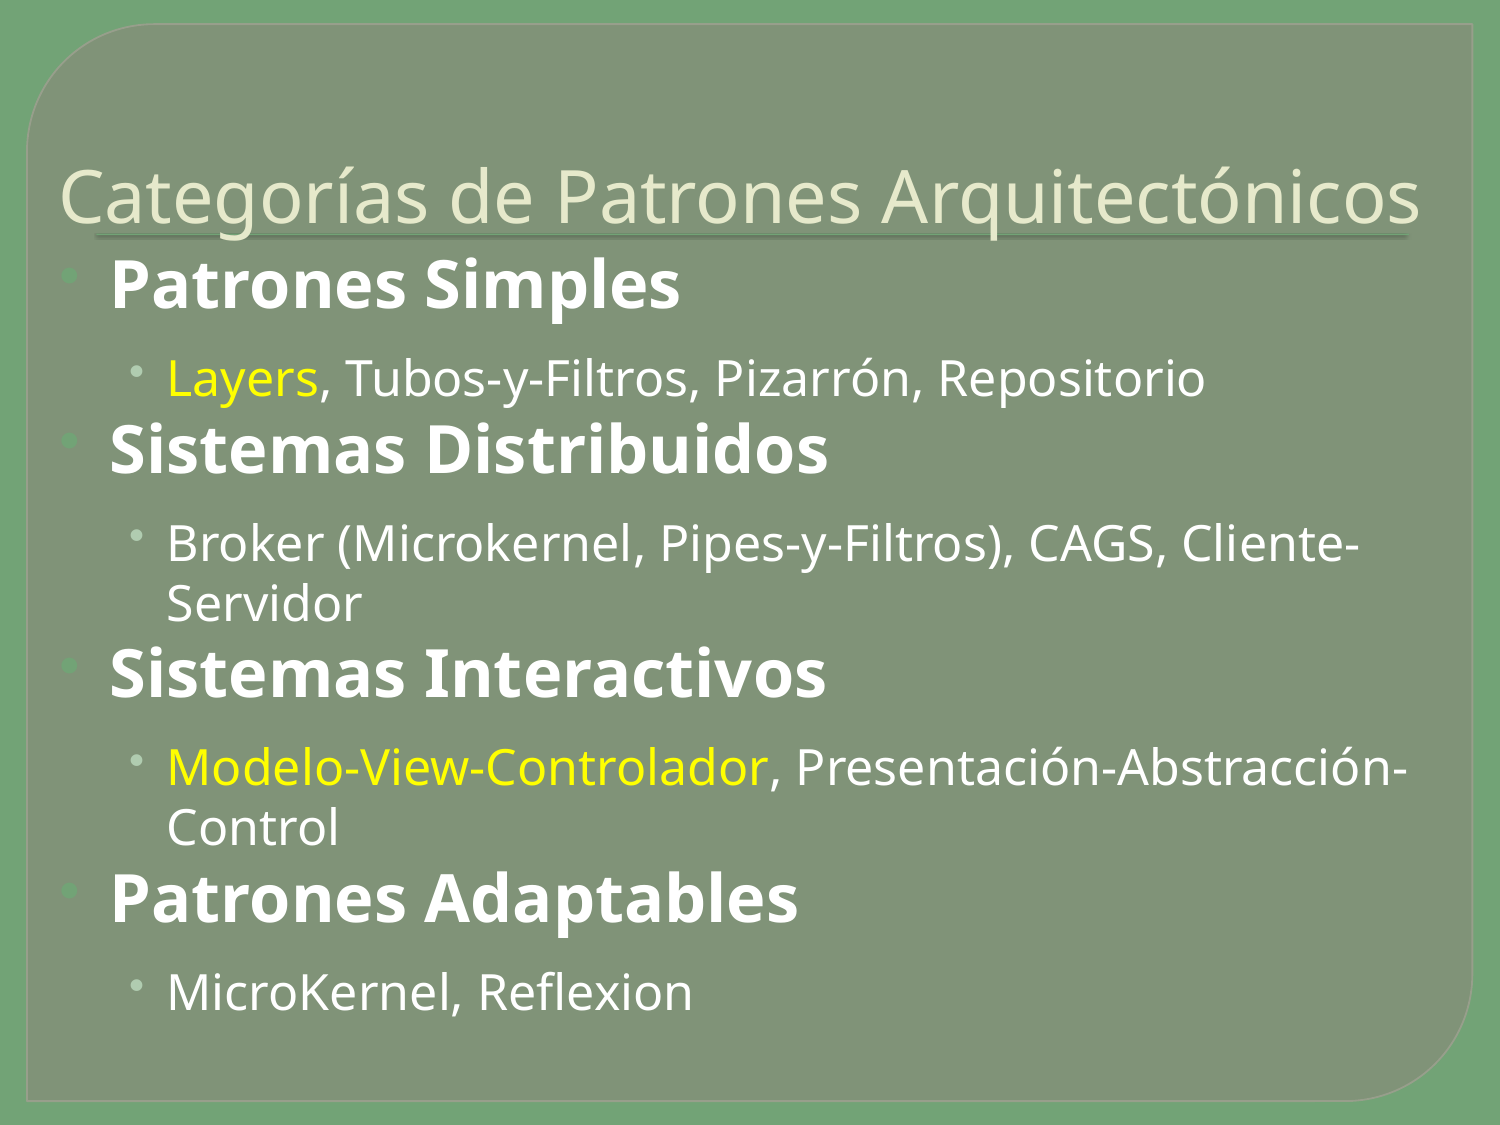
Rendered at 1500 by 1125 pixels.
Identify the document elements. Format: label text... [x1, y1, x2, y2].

list Patrones Simples Layers, Tubos-y-Filtros, Pizarrón, Repositorio Sistemas Distribuidos Broker (Microkernel, Pipes-y-Filtros), CAGS, Cliente-Servidor Sistemas Interactivos Modelo-View-Controlador, Presentación-Abstracción-Control Patrones Adaptables MicroKernel, Reflexion [46, 234, 1500, 1102]
title Categorías de Patrones Arquitectónicos [35, 58, 1438, 247]
